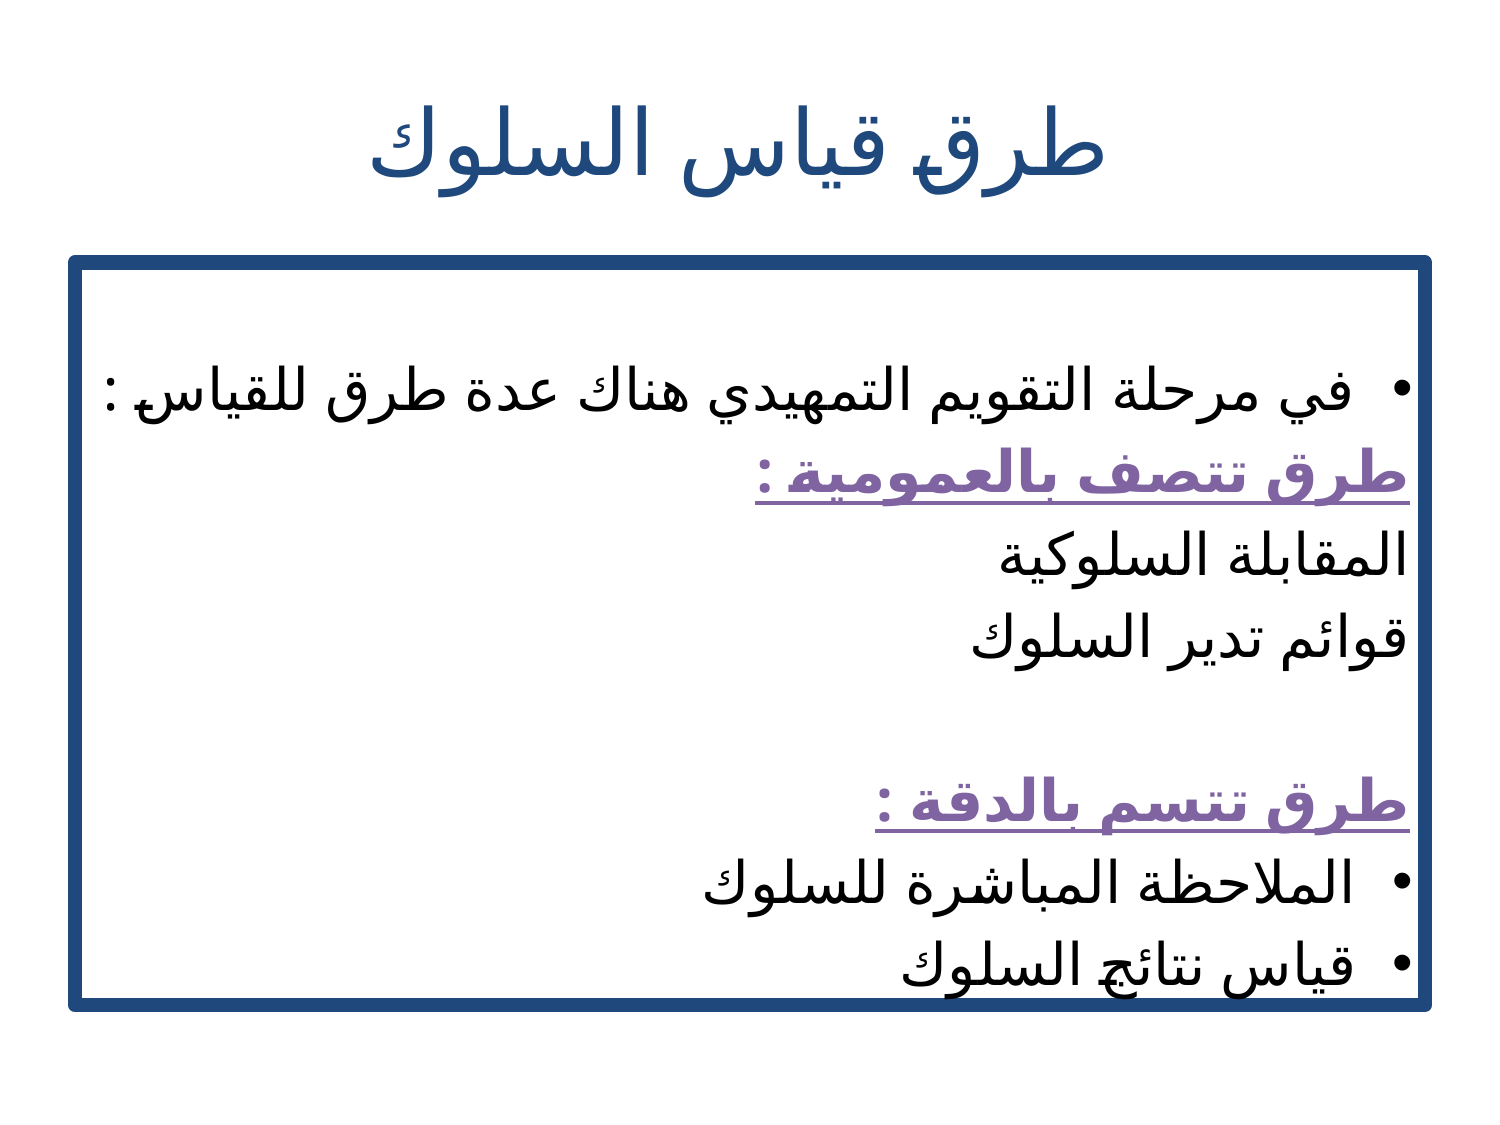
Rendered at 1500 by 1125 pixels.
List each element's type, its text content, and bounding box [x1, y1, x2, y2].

list في مرحلة التقويم التمهيدي هناك عدة طرق للقياس : طرق تتصف بالعمومية : المقابلة السلوكية قوائم تدير السلوك طرق تتسم بالدقة : الملاحظة المباشرة للسلوك قياس نتائج السلوك [75, 262, 1425, 1005]
title طرق قياس السلوك [75, 45, 1425, 233]
